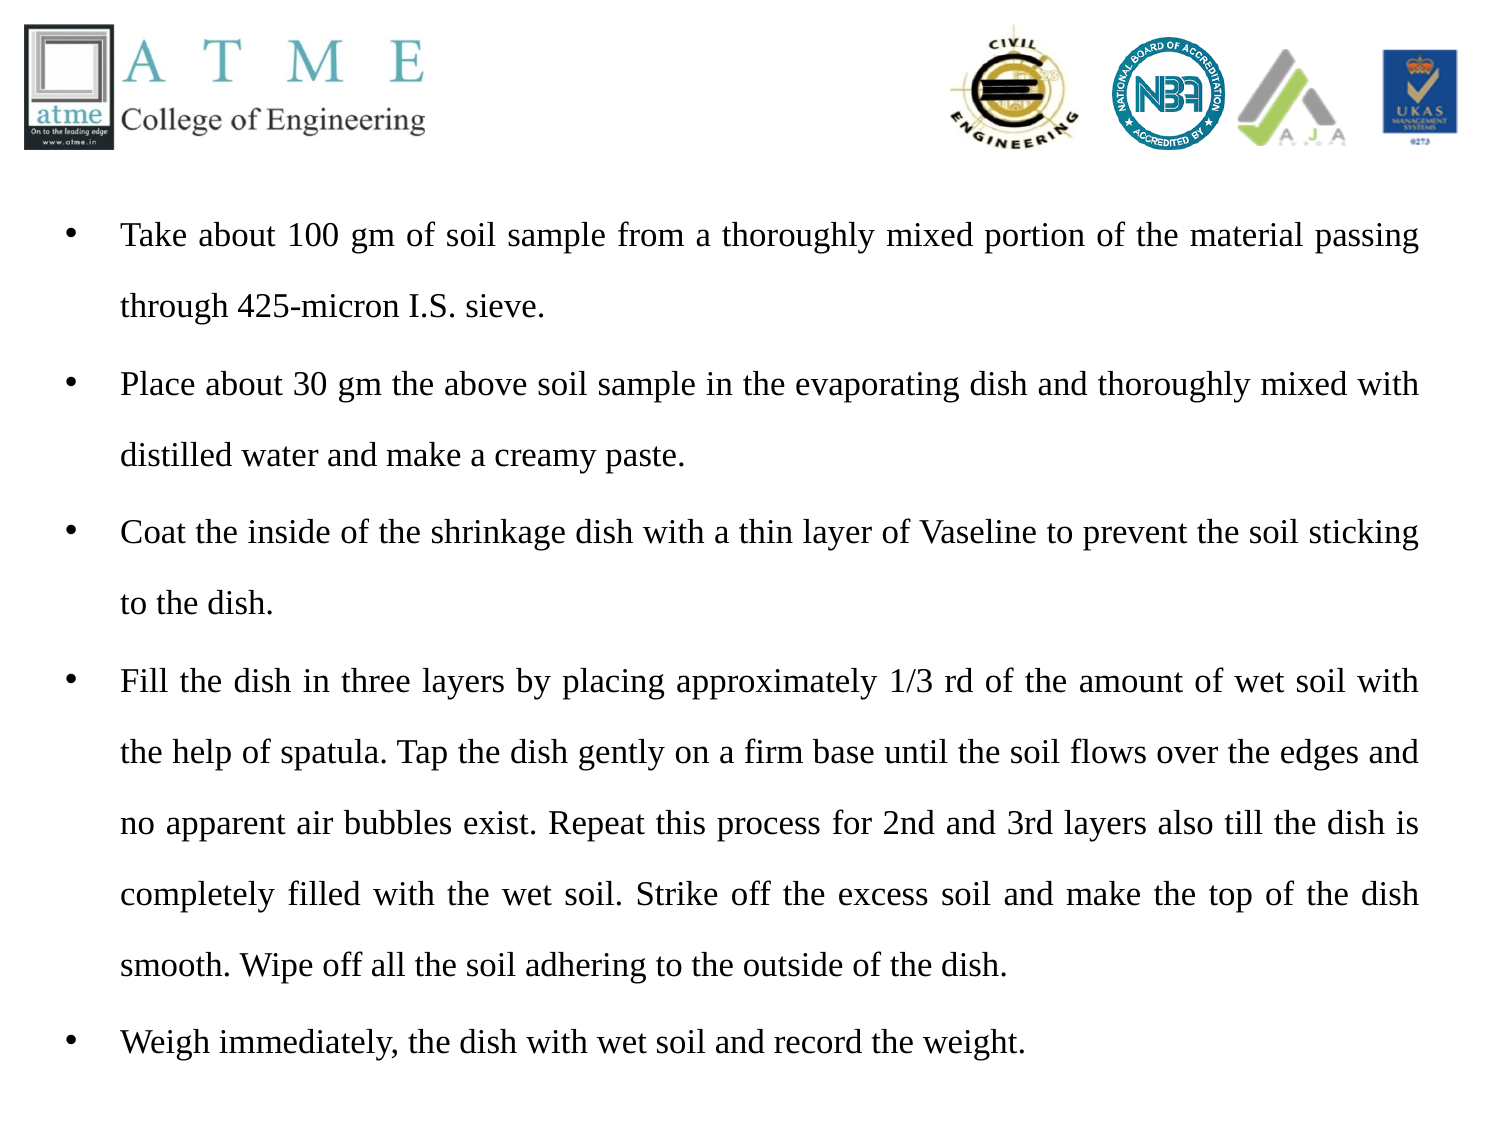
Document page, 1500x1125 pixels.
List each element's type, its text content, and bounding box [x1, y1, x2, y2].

picture [1112, 37, 1213, 150]
picture [1237, 49, 1458, 146]
picture [1184, 109, 1225, 150]
picture [950, 24, 1080, 150]
picture [1179, 37, 1225, 79]
picture [24, 24, 425, 150]
picture [1209, 103, 1218, 120]
list Take about 100 gm of soil sample from a thoroughly mixed portion of the material passing through 425-micron I.S. sieve. Place about 30 gm the above soil sample in the evaporating dish and thoroughly mixed with distilled water and make a creamy paste. Coat the inside of the shrinkage dish with a thin layer of Vaseline to prevent the soil sticking to the dish. Fill the dish in three layers by placing approximately 1/3 rd of the amount of wet soil with the help of spatula. Tap the dish gently on a firm base until the soil flows over the edges and no apparent air bubbles exist. Repeat this process for 2nd and 3rd layers also till the dish is completely filled with the wet soil. Strike off the excess soil and make the top of the dish smooth. Wipe off all the soil adhering to the outside of the dish. Weigh immediately, the dish with wet soil and record the weight. [50, 174, 1438, 1075]
